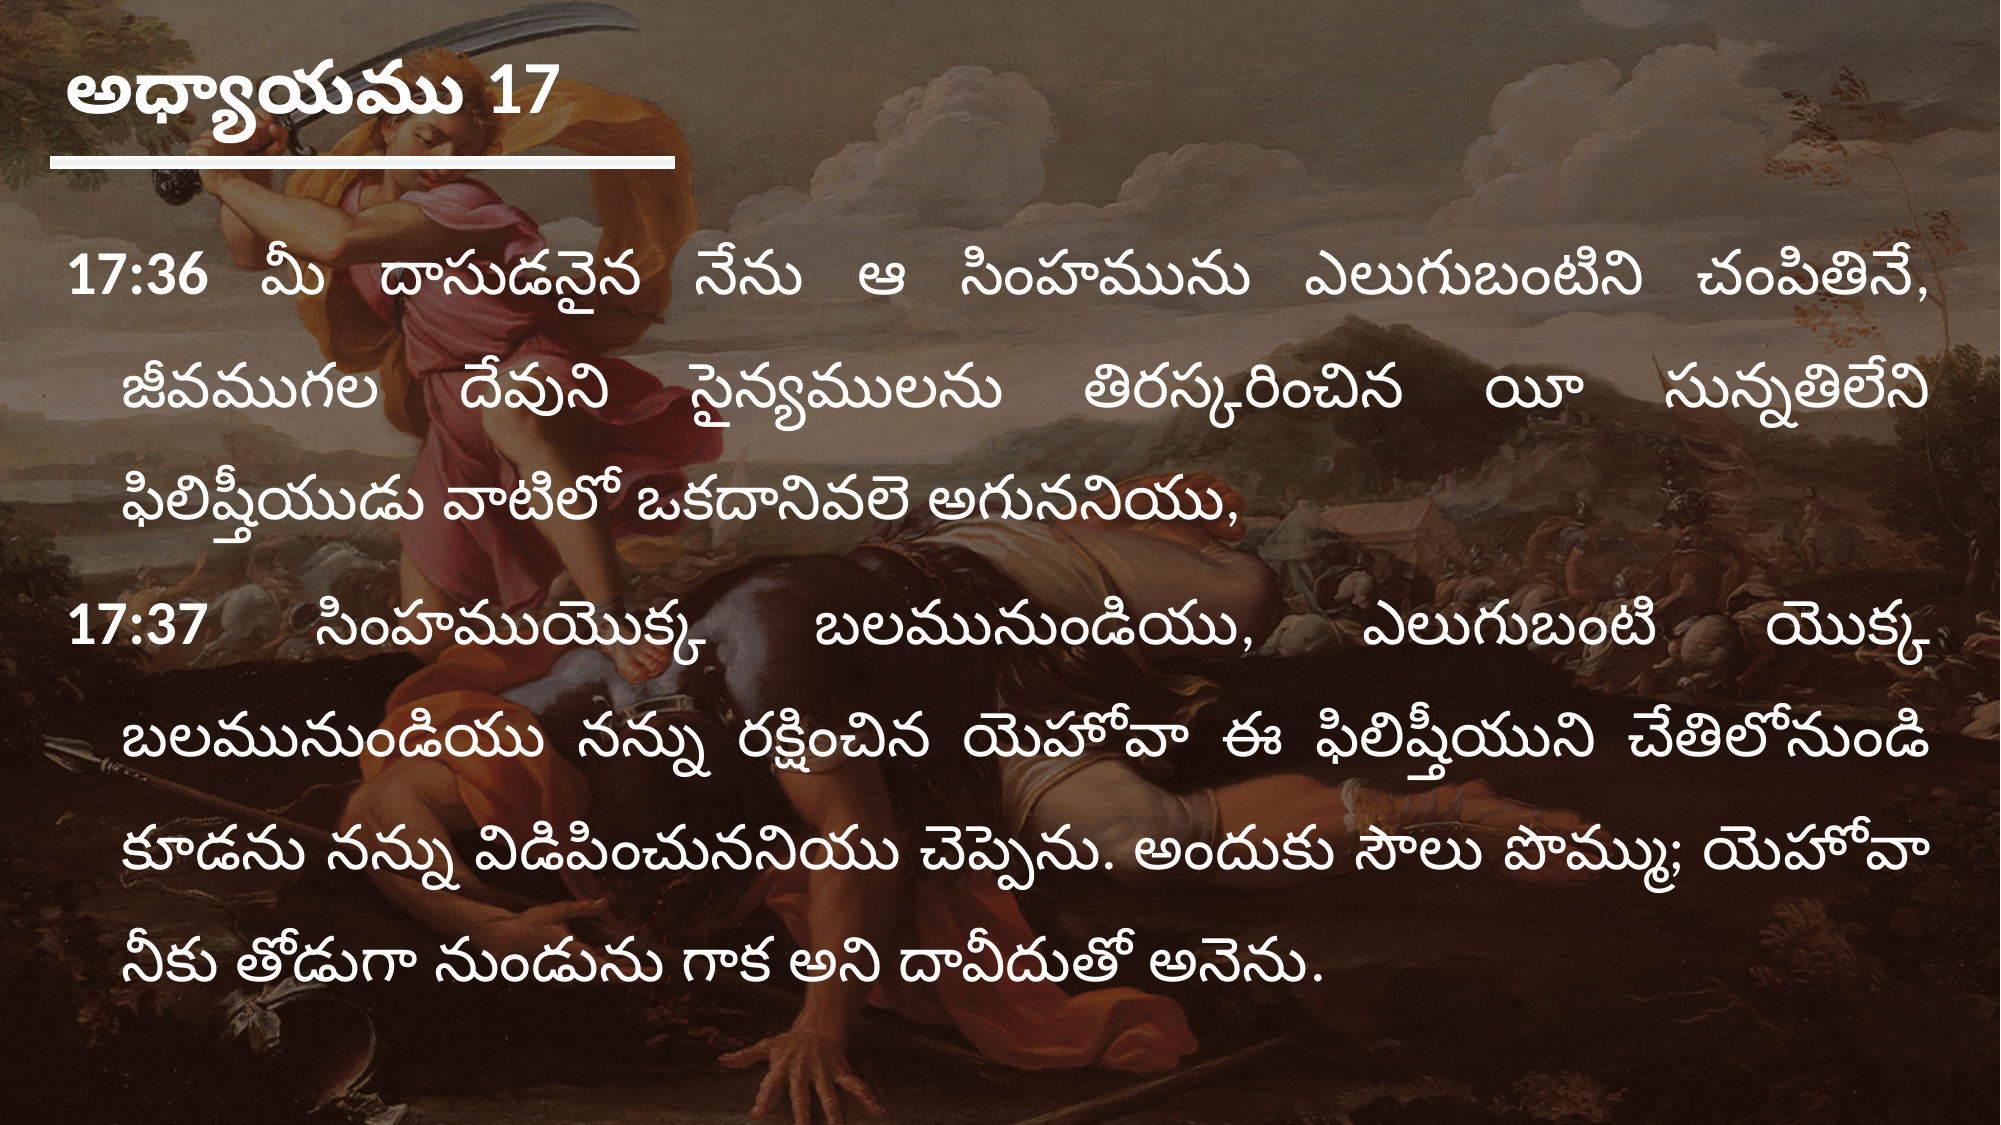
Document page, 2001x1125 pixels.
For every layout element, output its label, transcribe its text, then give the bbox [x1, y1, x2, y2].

title అధ్యాయము 17 [50, 0, 1925, 167]
picture [0, 0, 2000, 1125]
list 17:36 మీ దాసుడనైన నేను ఆ సింహమును ఎలుగుబంటిని చంపితినే, జీవముగల దేవుని సైన్యములను తిరస్కరించిన యీ సున్నతిలేని ఫిలిష్తీయుడు వాటిలో ఒకదానివలె అగుననియు, 17:37 సింహముయొక్క బలమునుండియు, ఎలుగుబంటి యొక్క బలమునుండియు నన్ను రక్షించిన యెహోవా ఈ ఫిలిష్తీయుని చేతిలోనుండి కూడను నన్ను విడిపించుననియు చెప్పెను. అందుకు సౌలు పొమ్ము; యెహోవా నీకు తోడుగా నుండును గాక అని దావీదుతో అనెను. [50, 187, 1946, 1063]
